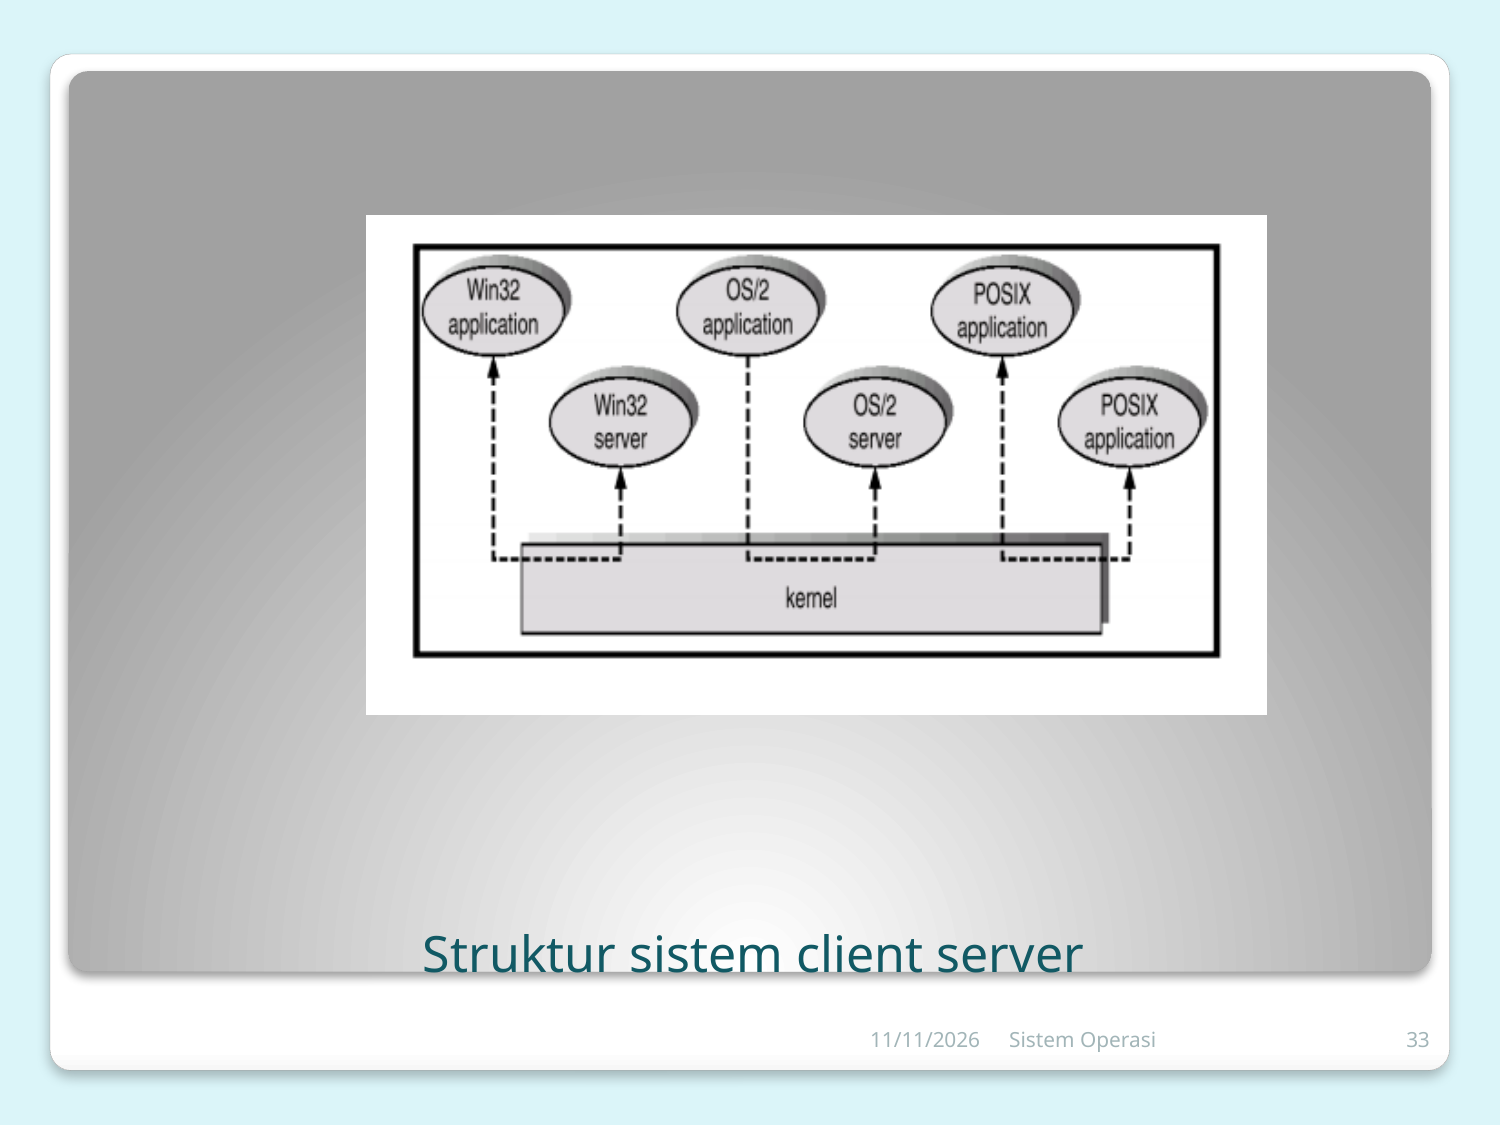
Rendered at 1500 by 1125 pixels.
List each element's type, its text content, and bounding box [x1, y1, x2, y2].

slide_number 33 [1370, 1002, 1445, 1063]
footer Sistem Operasi [994, 1002, 1370, 1063]
title Struktur sistem client server [82, 817, 1425, 990]
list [365, 215, 1267, 716]
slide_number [619, 1002, 994, 1063]
